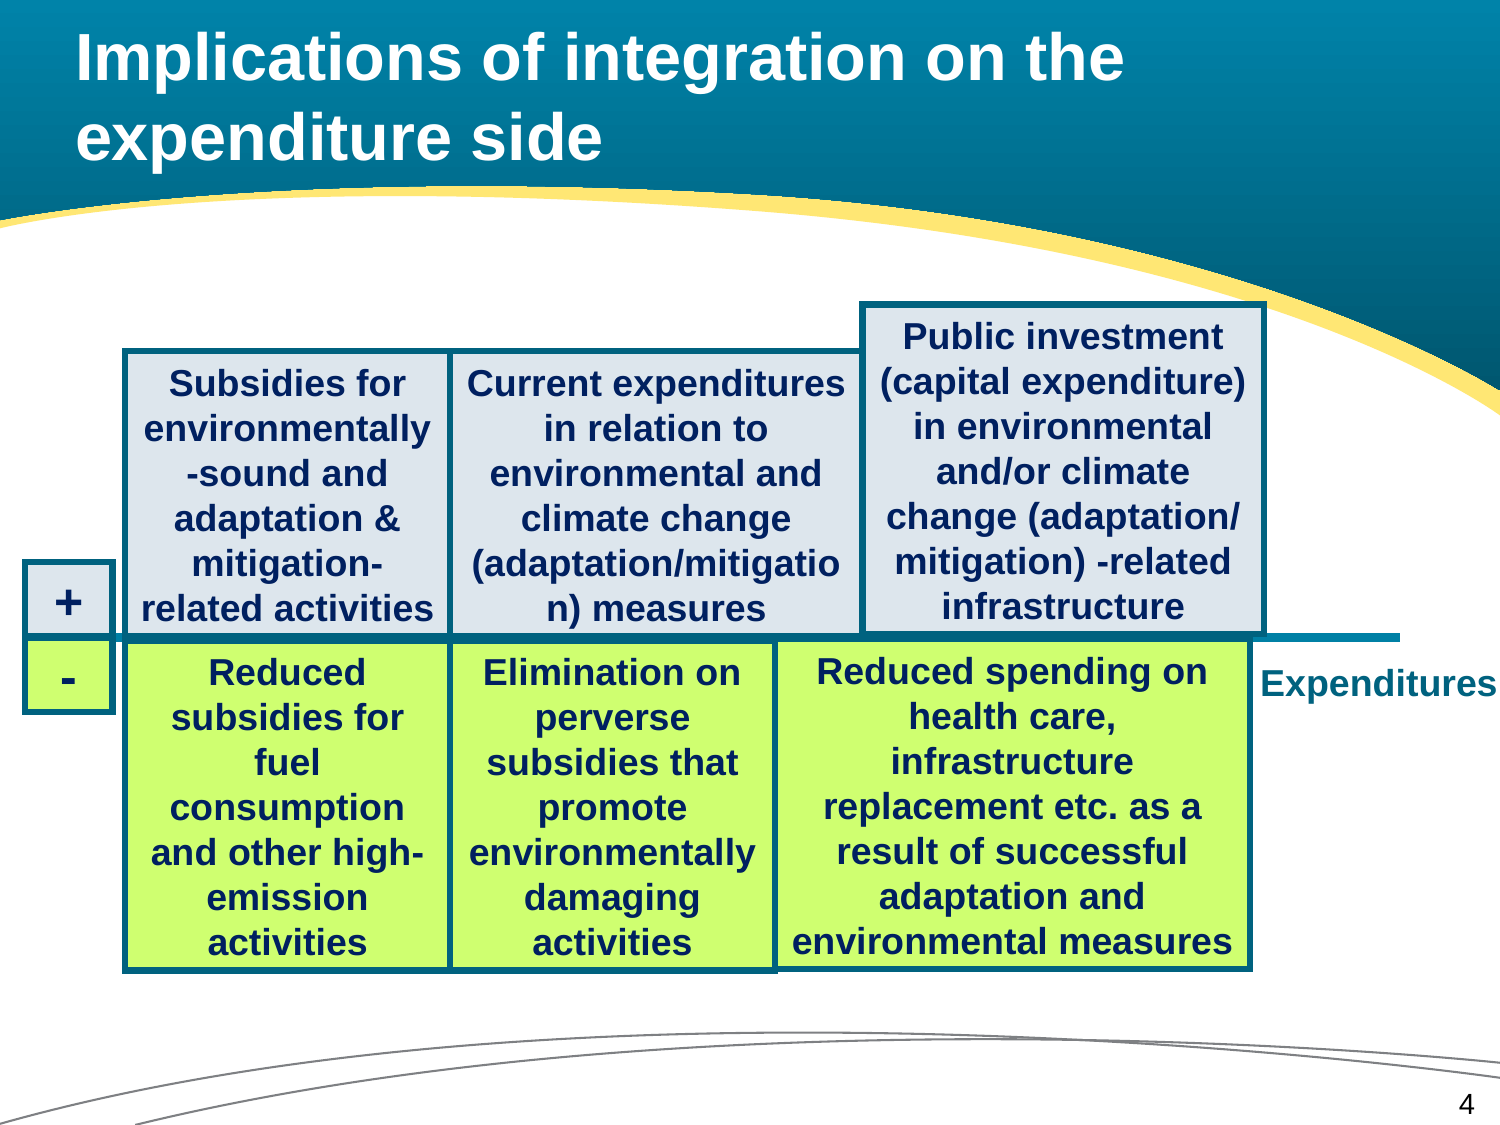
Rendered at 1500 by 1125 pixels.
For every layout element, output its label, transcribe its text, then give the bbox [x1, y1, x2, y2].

text_box Public investment (capital expenditure) in environmental and/or climate change (adaptation/ mitigation) -related infrastructure [862, 304, 1264, 635]
text_box - [24, 637, 113, 713]
text_box + [24, 561, 113, 637]
text_box Expenditures [1250, 651, 1500, 712]
text_box Elimination on perverse subsidies that promote environmentally damaging activities [450, 646, 775, 971]
text_box Subsidies for environmentally-sound and adaptation & mitigation-related activities [125, 351, 450, 636]
text_box Reduced spending on health care, infrastructure replacement etc. as a result of successful adaptation and environmental measures [775, 646, 1250, 969]
text_box Reduced subsidies for fuel consumption and other high-emission activities [125, 646, 450, 971]
title Implications of integration on the expenditure side [74, 0, 1476, 188]
slide_number 4 [1124, 1084, 1476, 1113]
text_box Current expenditures in relation to environmental and climate change (adaptation/mitigation) measures [450, 351, 863, 636]
